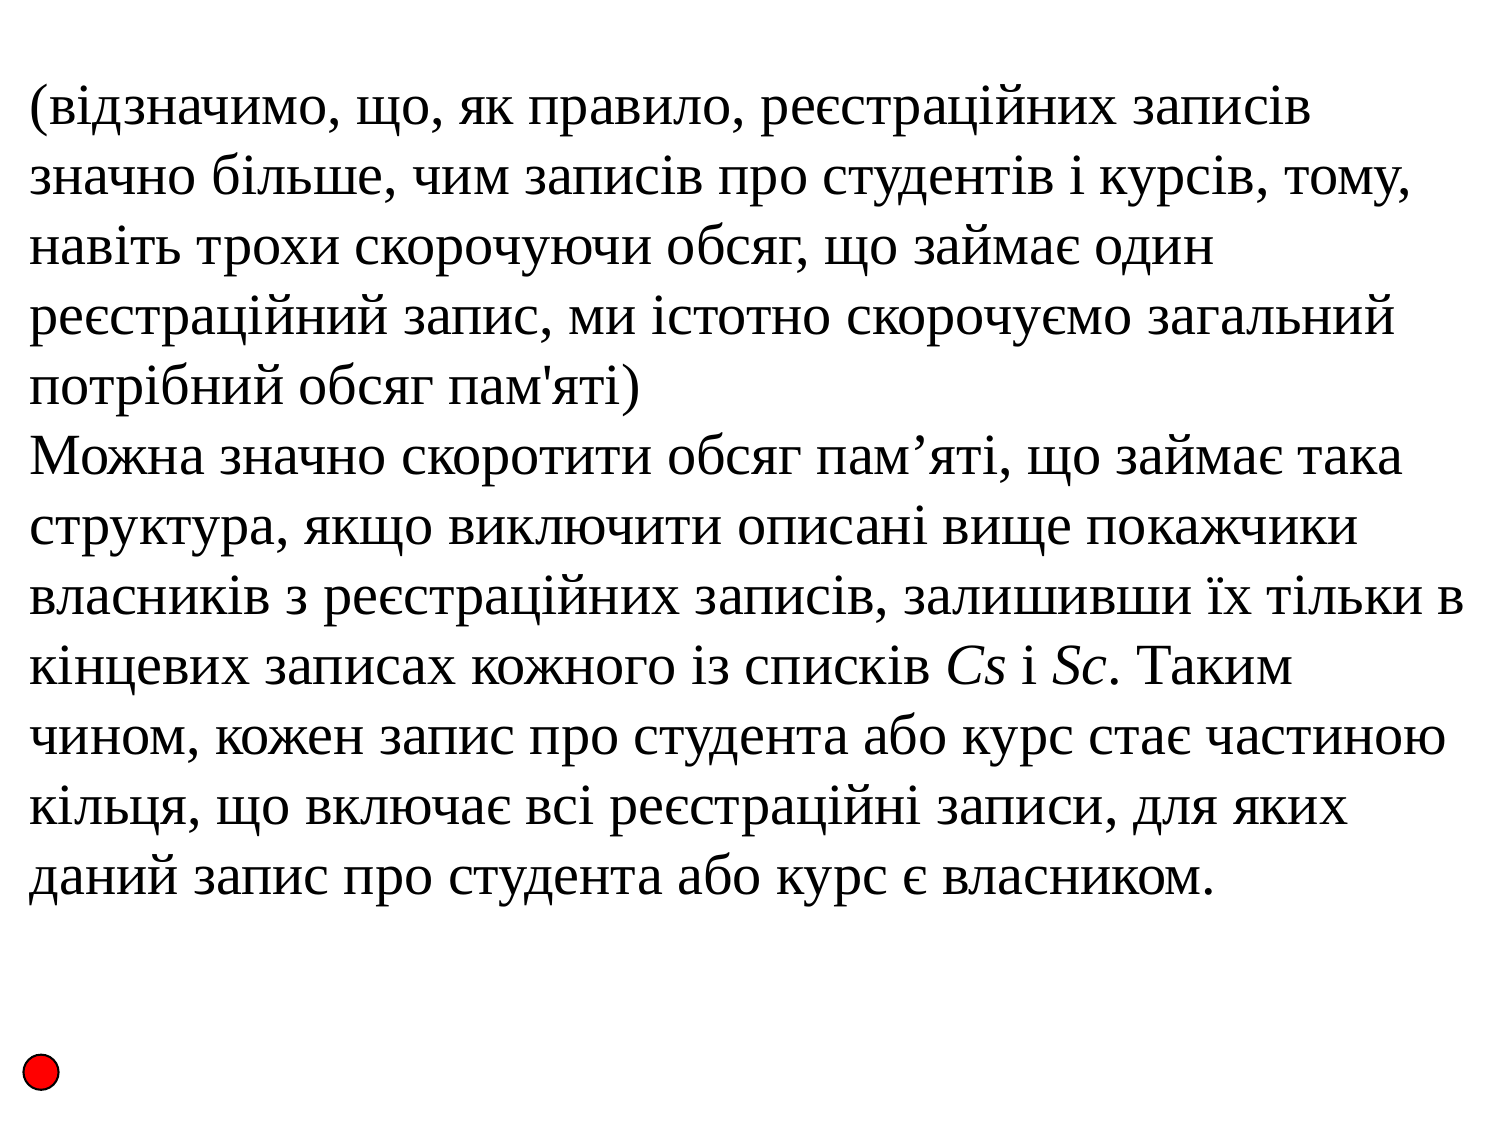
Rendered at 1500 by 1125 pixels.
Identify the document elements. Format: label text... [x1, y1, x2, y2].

text_box [23, 1054, 59, 1090]
text_box (відзначимо, що, як правило, реєстраційних записів значно більше, чим записів про студентів і курсів, тому, навіть трохи скорочуючи обсяг, що займає один реєстраційний запис, ми істотно скорочуємо загальний потрібний обсяг пам'яті) Можна значно скоротити обсяг пам’яті, що займає така структура, якщо виключити описані вище покажчики власників з реєстраційних записів, залишивши їх тільки в кінцевих записах кожного із списків Cs і Sc. Таким чином, кожен запис про студента або курс стає частиною кільця, що включає всі реєстраційні записи, для яких даний запис про студента або курс є власником. [0, 58, 1500, 1125]
